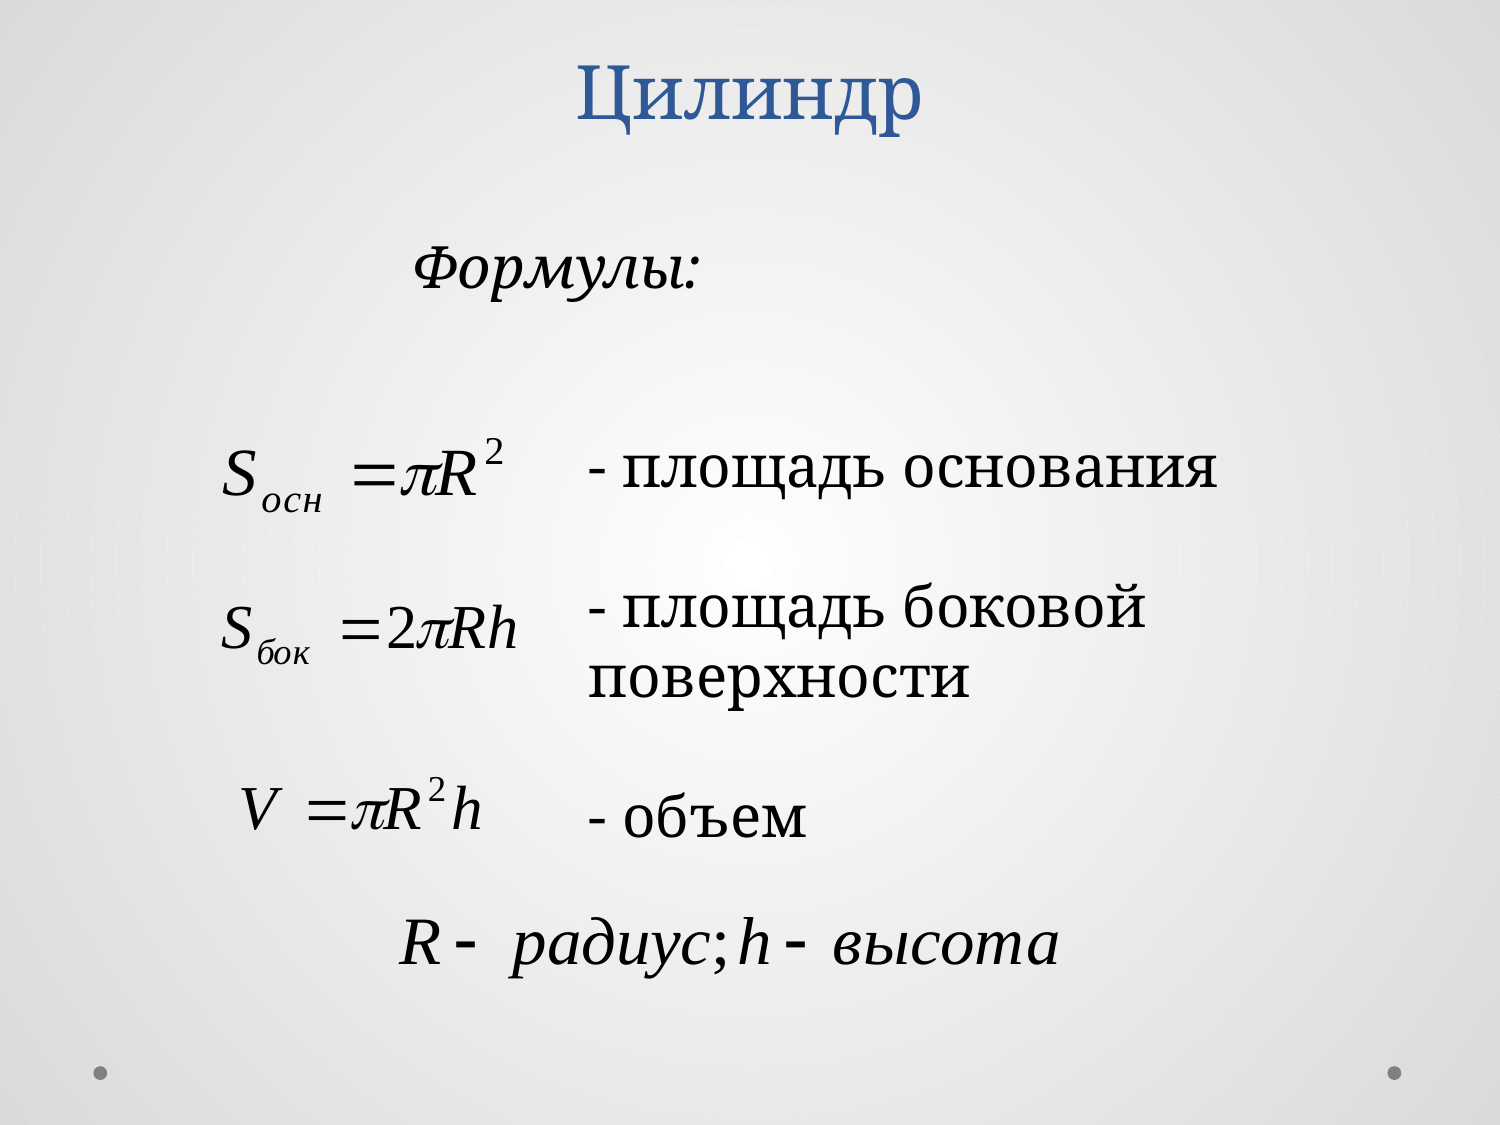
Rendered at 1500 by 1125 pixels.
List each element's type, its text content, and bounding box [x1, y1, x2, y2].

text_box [386, 902, 1072, 993]
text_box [210, 421, 516, 530]
text_box - площадь основания - площадь боковой поверхности - объем [574, 421, 1430, 927]
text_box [210, 585, 528, 680]
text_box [234, 761, 493, 846]
text_box Формулы: [398, 222, 762, 308]
title Цилиндр [75, 1, 1425, 263]
